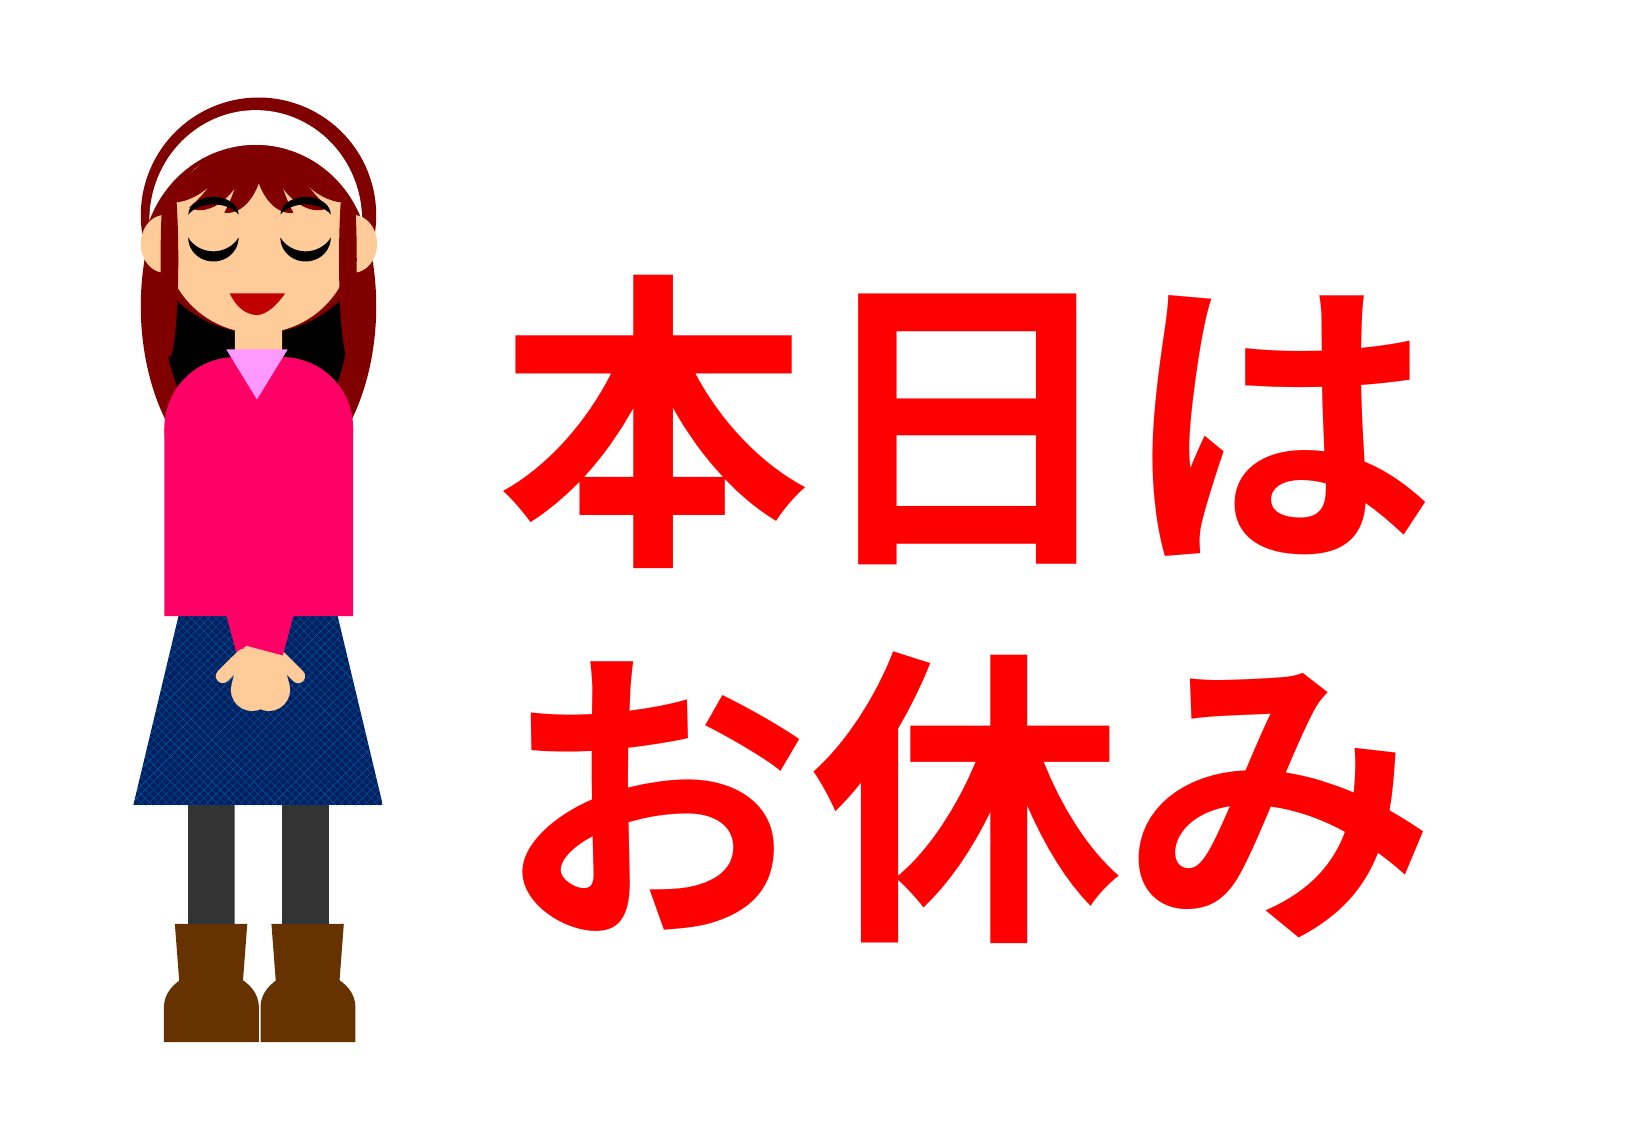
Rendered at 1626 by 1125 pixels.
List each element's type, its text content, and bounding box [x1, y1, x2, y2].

text_box 本日は お休み [463, 220, 1588, 986]
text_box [133, 97, 459, 1043]
